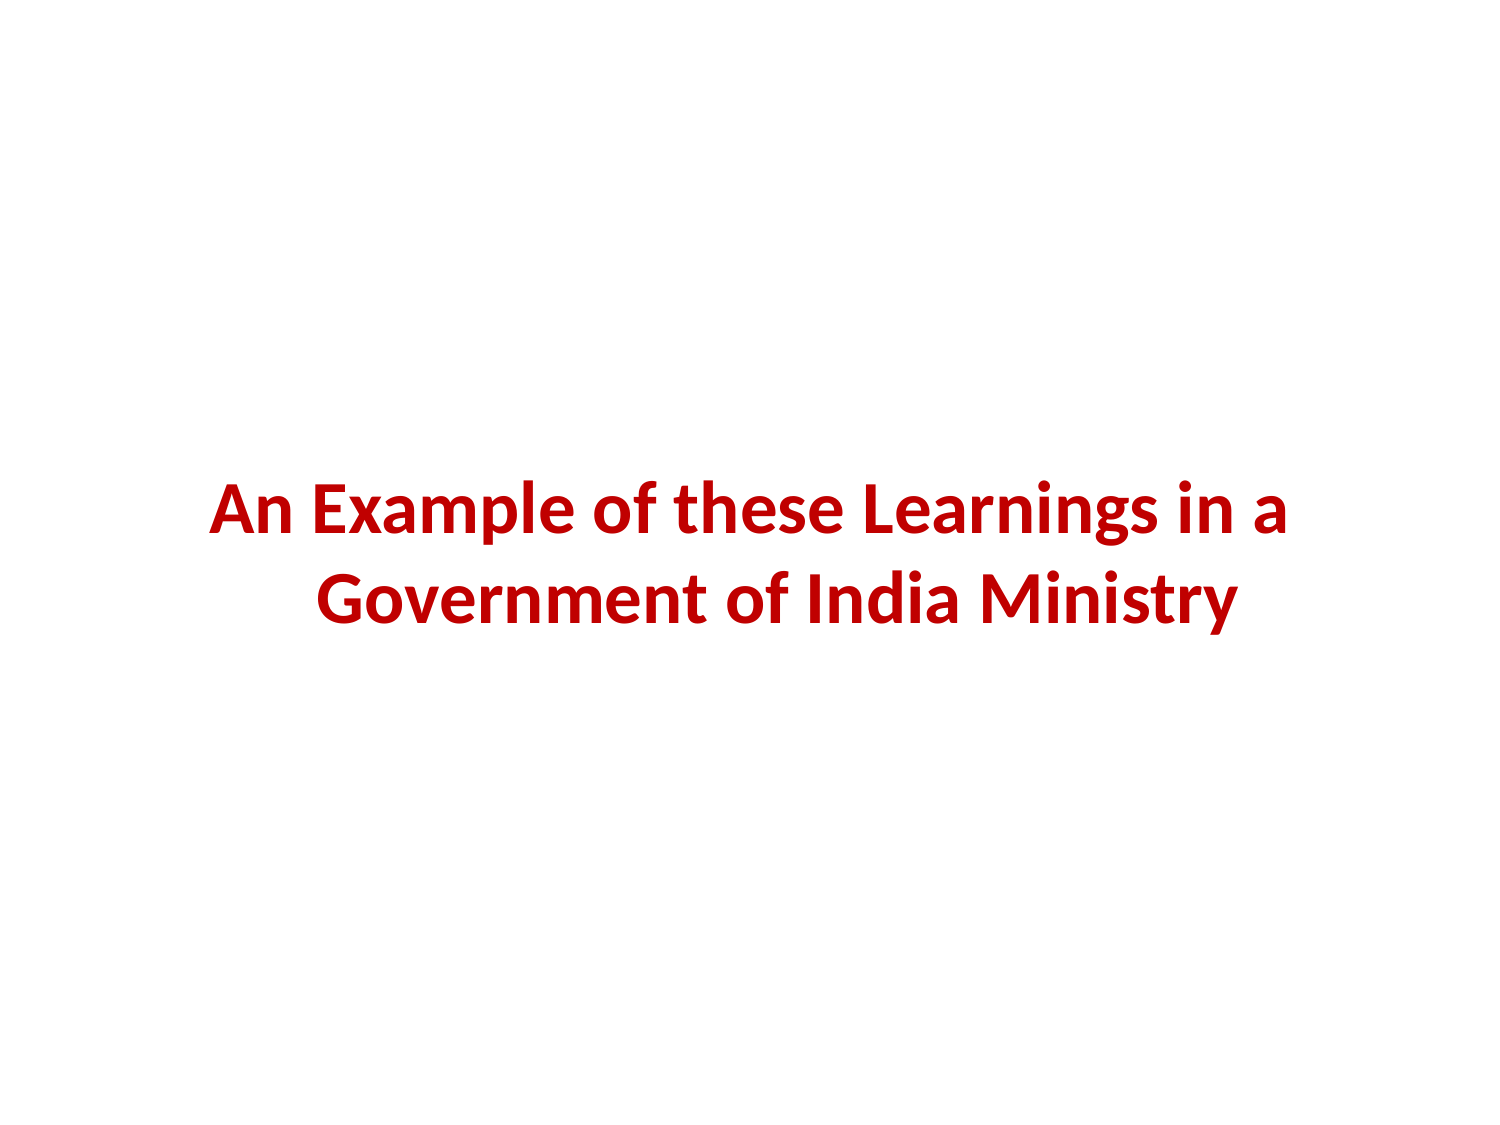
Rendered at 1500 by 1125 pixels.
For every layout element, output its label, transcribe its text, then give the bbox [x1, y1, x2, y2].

list An Example of these Learnings in a Government of India Ministry [75, 262, 1425, 1005]
